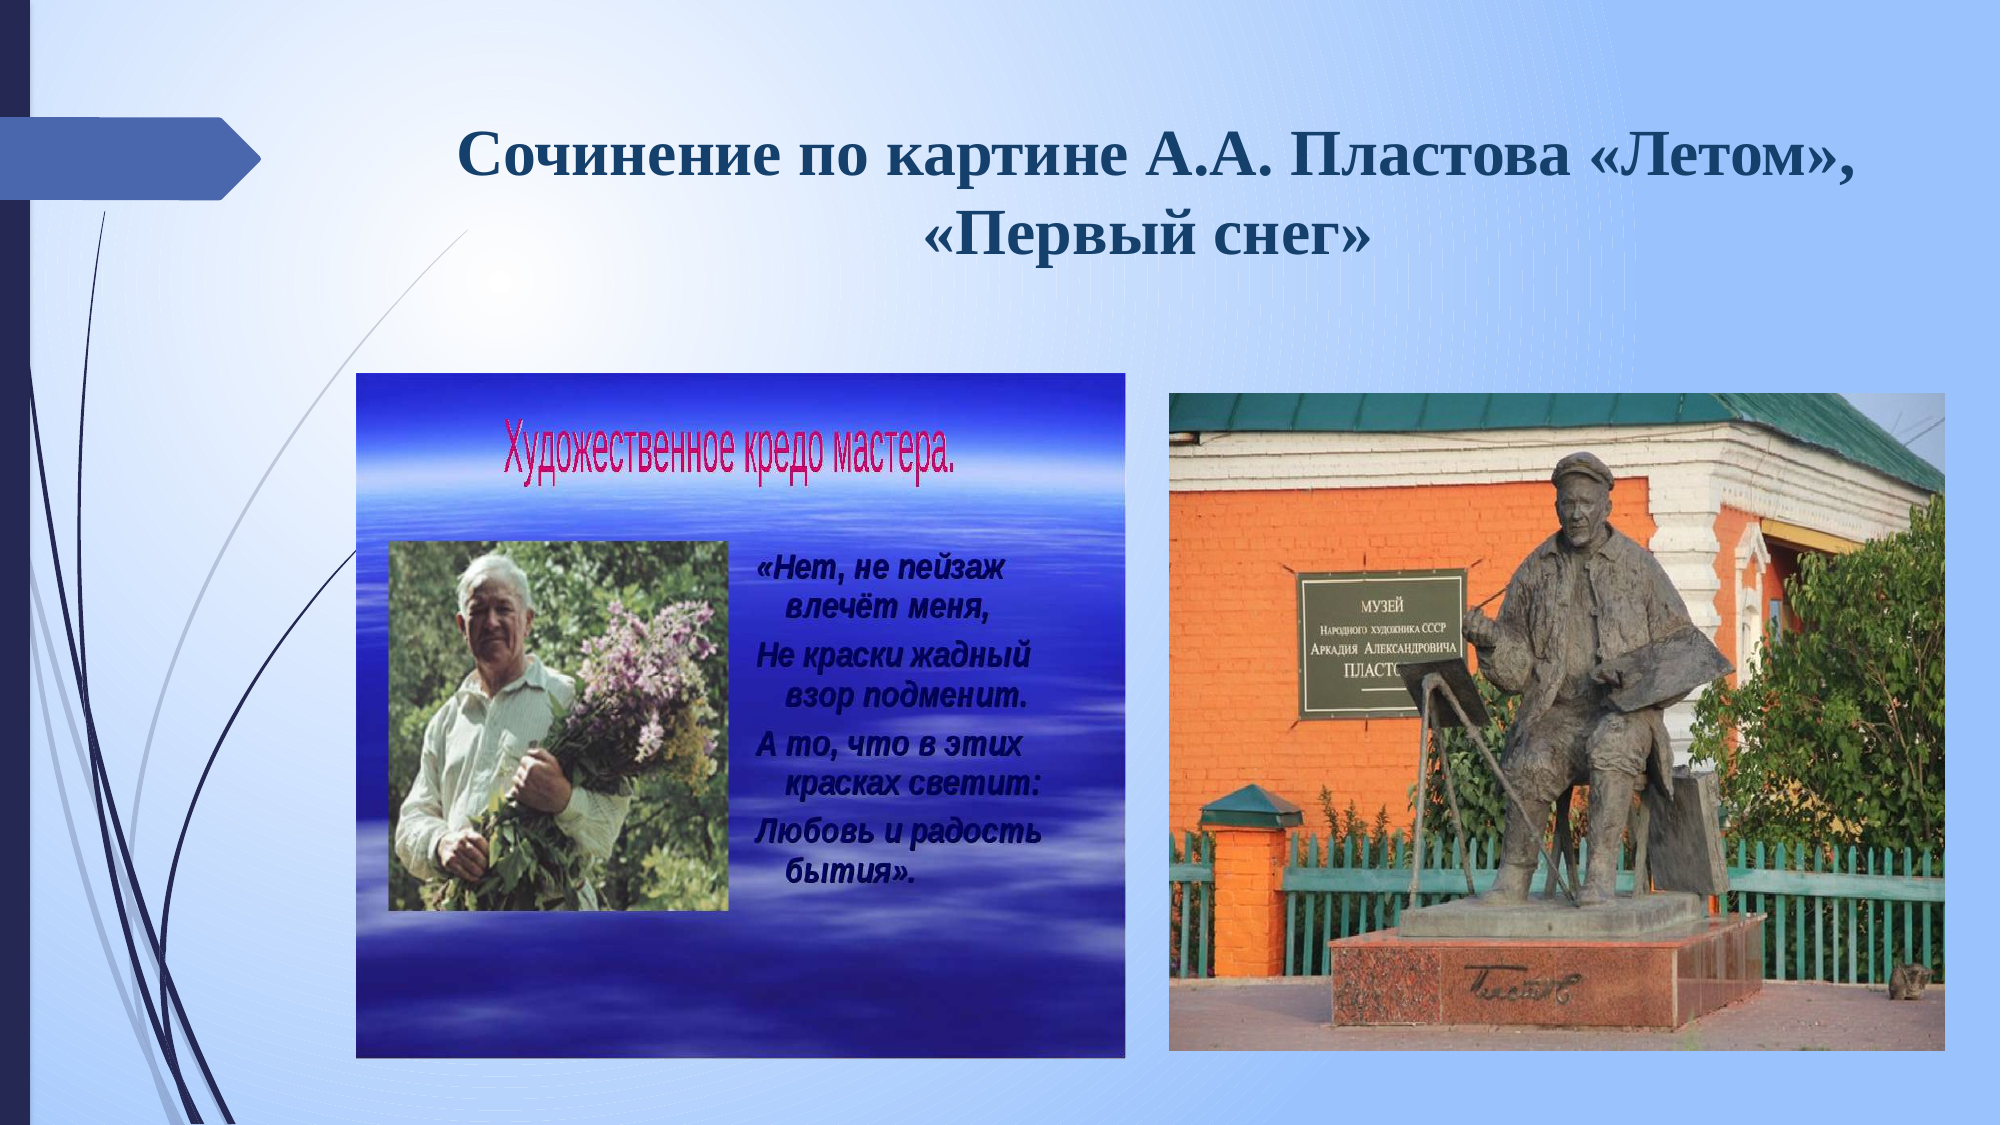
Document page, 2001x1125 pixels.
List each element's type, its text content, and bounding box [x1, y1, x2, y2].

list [1169, 393, 1945, 1052]
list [356, 373, 1127, 1060]
title Сочинение по картине А.А. Пластова «Летом», «Первый снег» [425, 102, 1888, 313]
